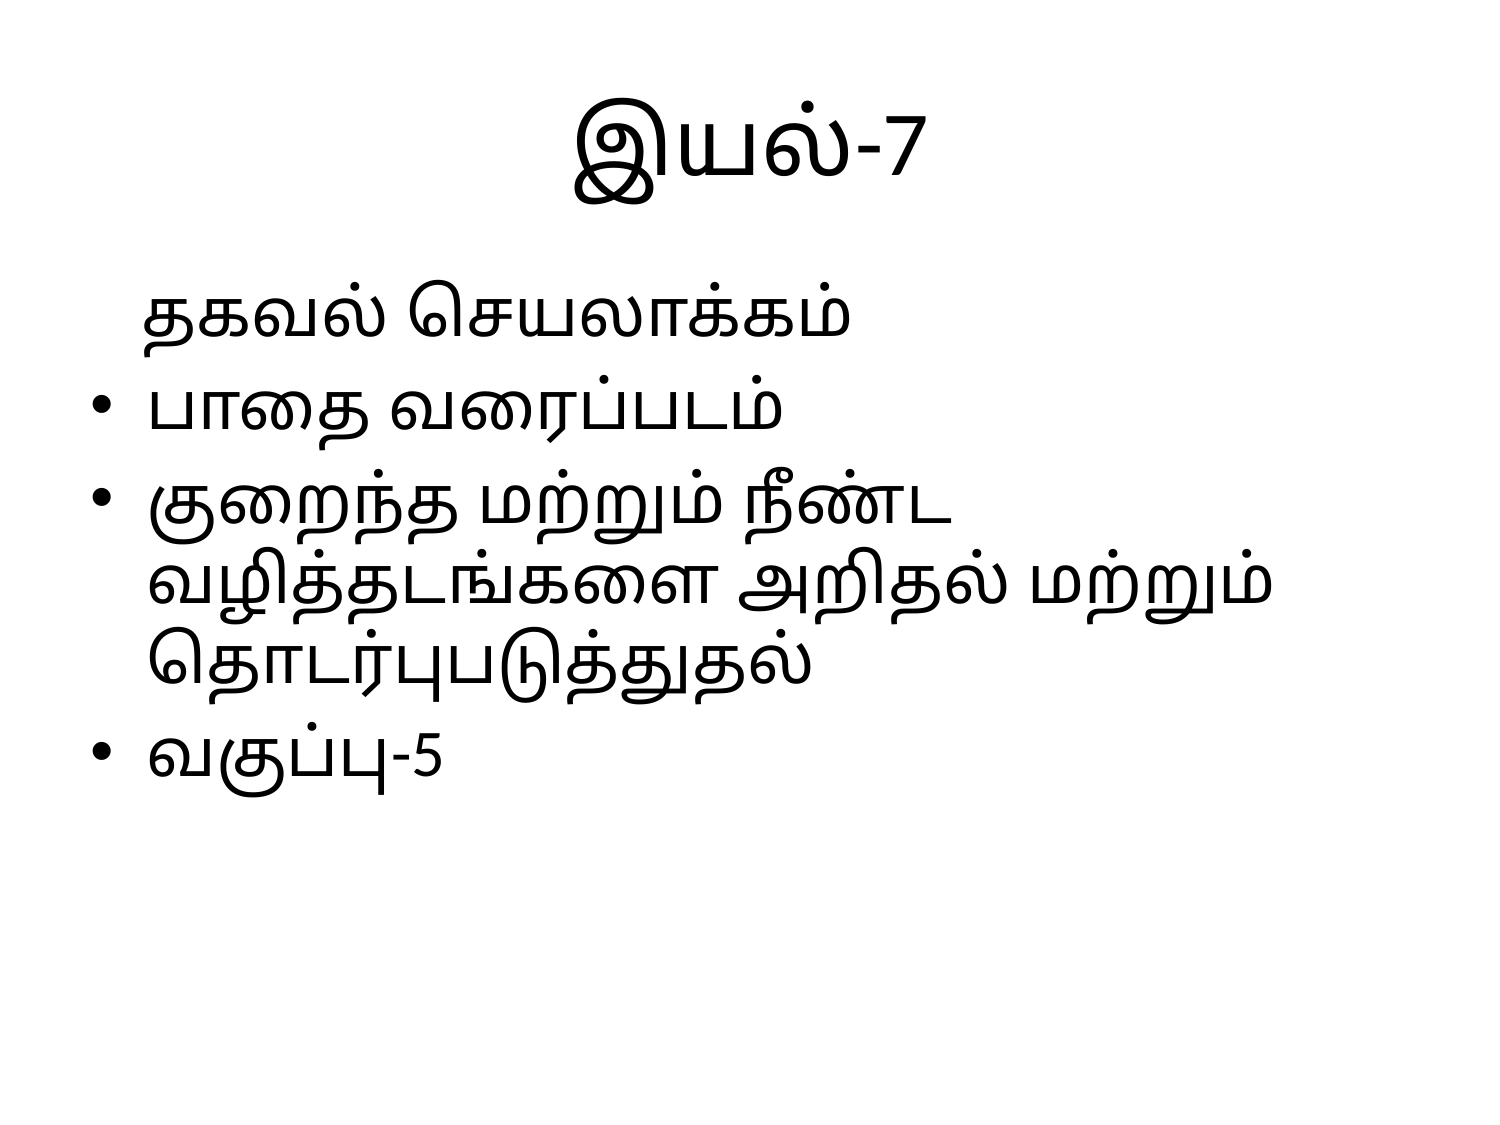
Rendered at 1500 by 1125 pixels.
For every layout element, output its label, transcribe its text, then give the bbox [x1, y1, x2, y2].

title இயல்-7 [75, 45, 1425, 233]
list தகவல் செயலாக்கம் பாதை வரைப்படம் குறைந்த மற்றும் நீண்ட வழித்தடங்களை அறிதல் மற்றும் தொடர்புபடுத்துதல் வகுப்பு-5 [75, 262, 1425, 1005]
